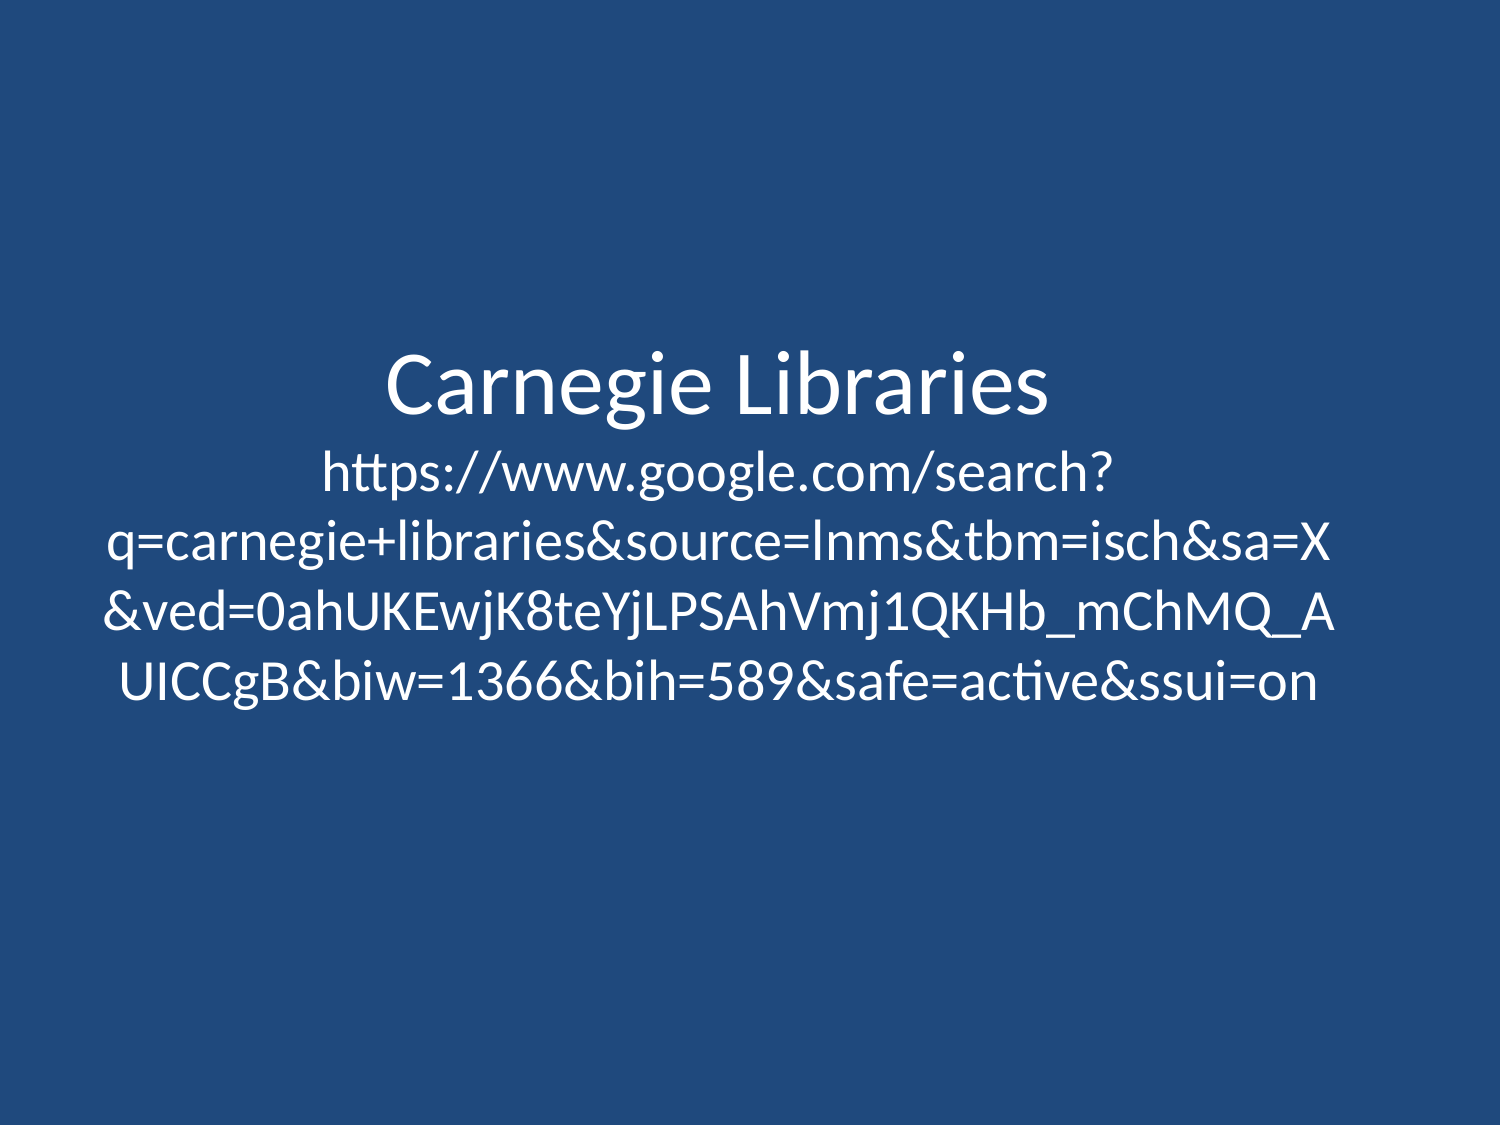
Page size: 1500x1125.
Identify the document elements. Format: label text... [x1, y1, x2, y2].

title Carnegie Libraries https://www.google.com/search?q=carnegie+libraries&source=lnms&tbm=isch&sa=X&ved=0ahUKEwjK8teYjLPSAhVmj1QKHb_mChMQ_AUICCgB&biw=1366&bih=589&safe=active&ssui=on [75, 20, 1363, 1125]
